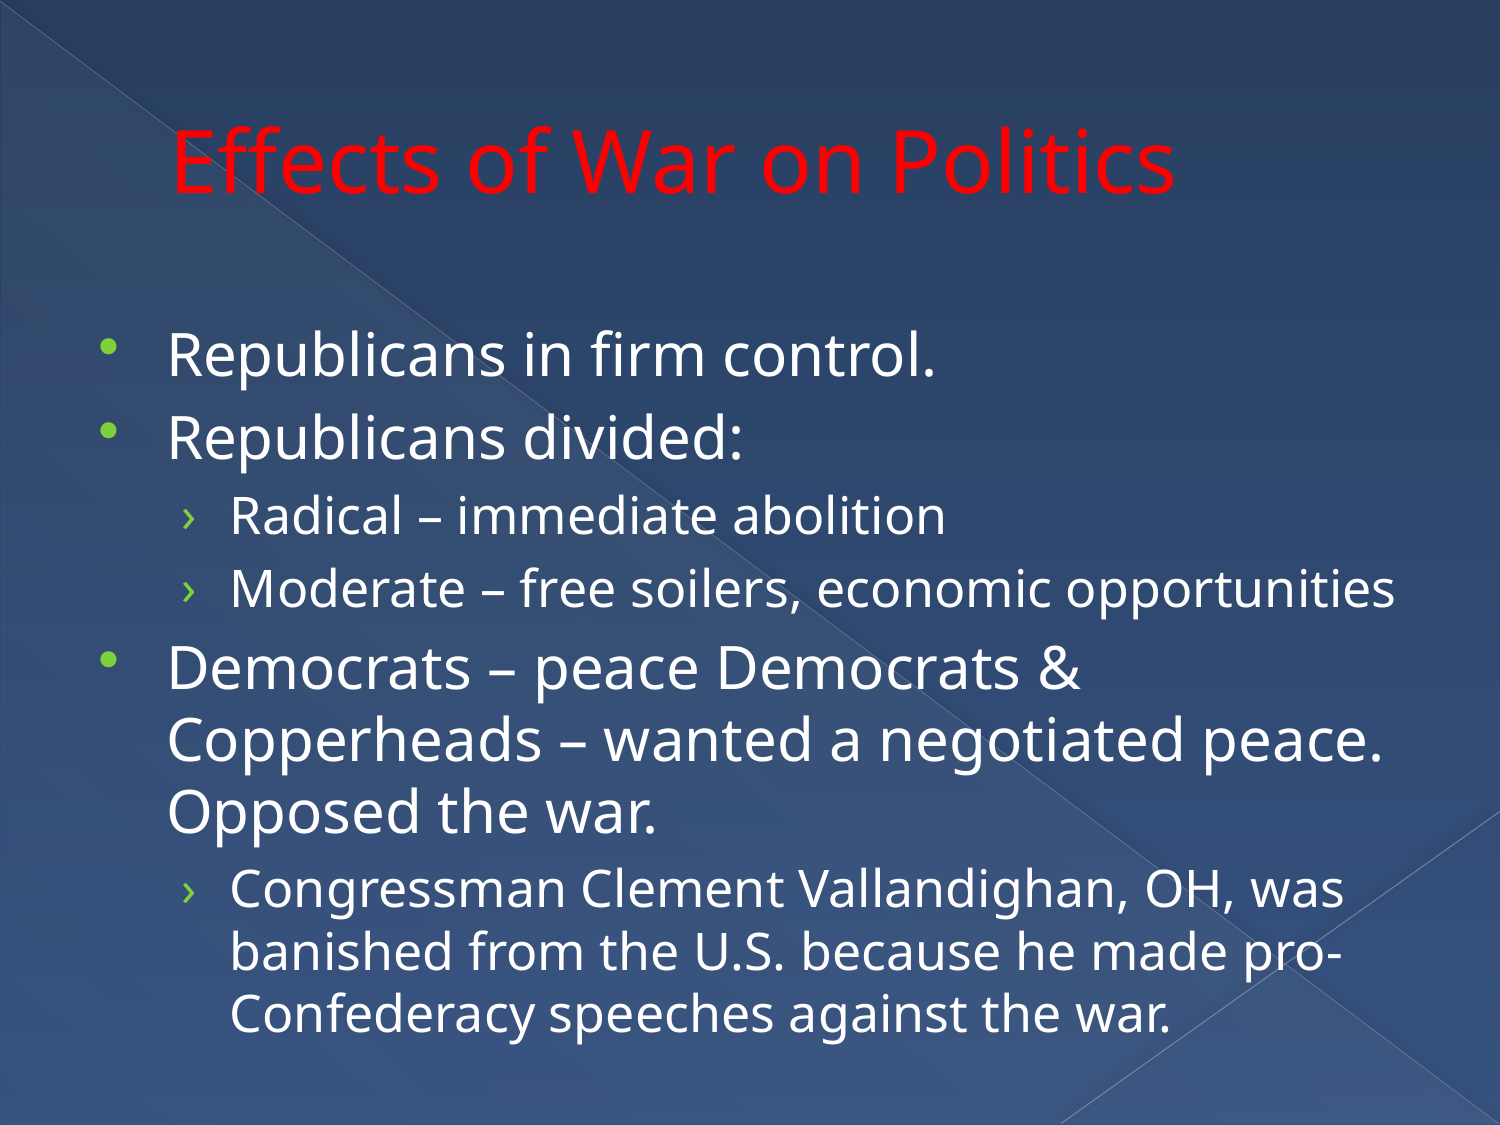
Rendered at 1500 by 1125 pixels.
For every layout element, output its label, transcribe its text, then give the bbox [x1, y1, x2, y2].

list Republicans in firm control. Republicans divided: Radical – immediate abolition Moderate – free soilers, economic opportunities Democrats – peace Democrats & Copperheads – wanted a negotiated peace. Opposed the war. Congressman Clement Vallandighan, OH, was banished from the U.S. because he made pro-Confederacy speeches against the war. [75, 308, 1425, 1059]
title Effects of War on Politics [75, 43, 1425, 274]
